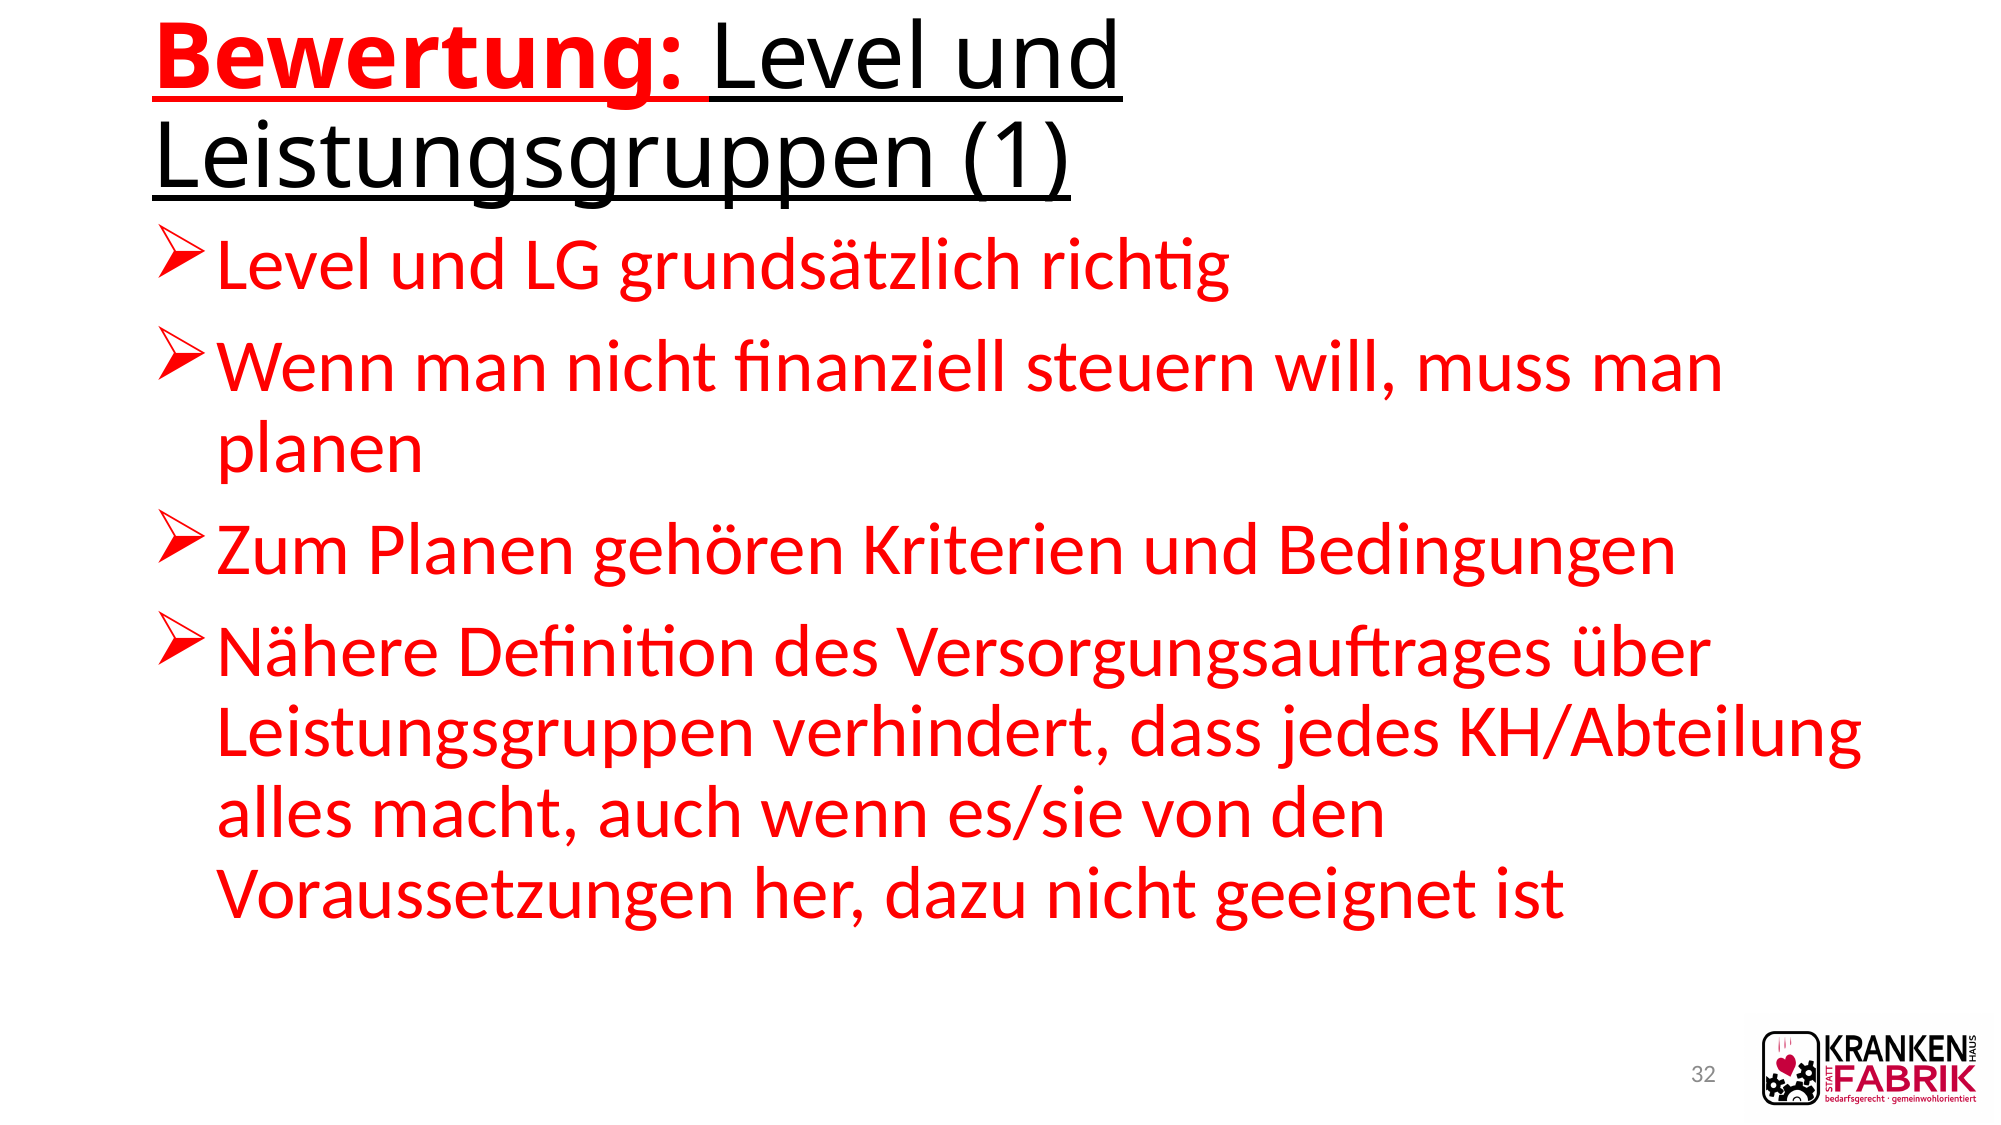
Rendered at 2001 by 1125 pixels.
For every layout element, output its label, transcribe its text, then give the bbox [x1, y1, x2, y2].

picture [1744, 1013, 1994, 1123]
slide_number 32 [1281, 1042, 1731, 1103]
title Bewertung: Level und Leistungsgruppen (1) [137, 0, 1863, 217]
list Level und LG grundsätzlich richtig Wenn man nicht finanziell steuern will, muss man planen Zum Planen gehören Kriterien und Bedingungen Nähere Definition des Versorgungsauftrages über Leistungsgruppen verhindert, dass jedes KH/Abteilung alles macht, auch wenn es/sie von den Voraussetzungen her, dazu nicht geeignet ist [137, 217, 1884, 1043]
